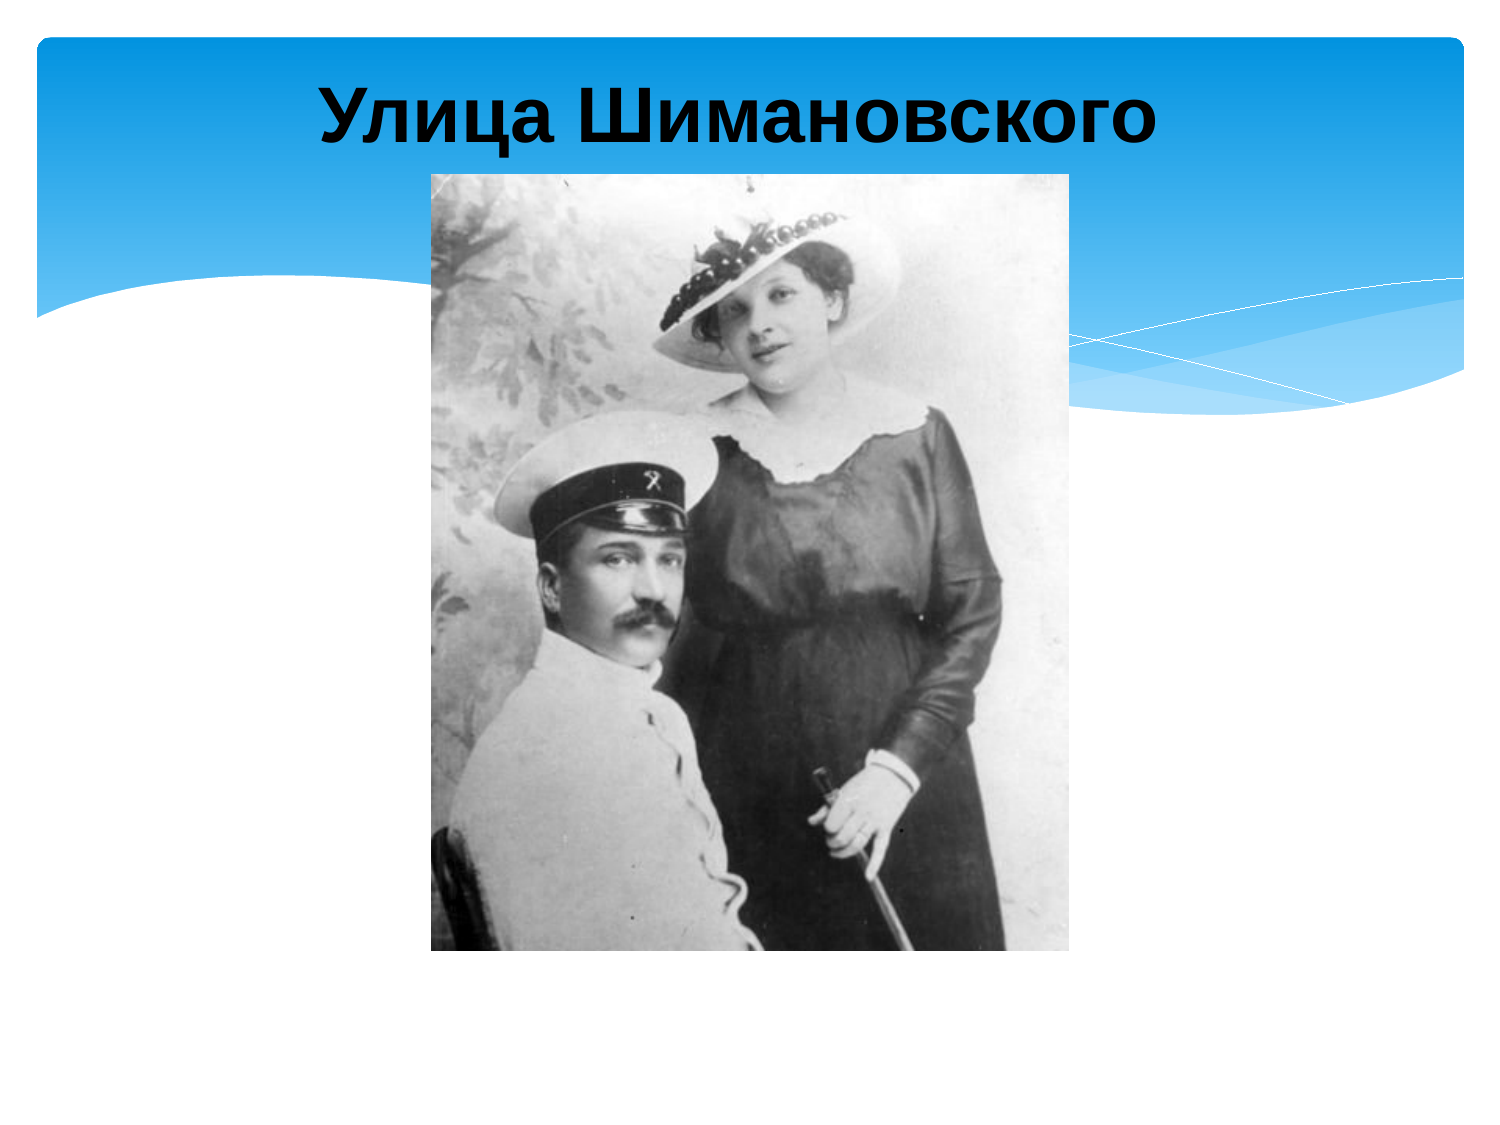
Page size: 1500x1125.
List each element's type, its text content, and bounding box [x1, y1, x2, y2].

picture [431, 173, 1069, 951]
title Улица Шимановского [75, 55, 1425, 261]
